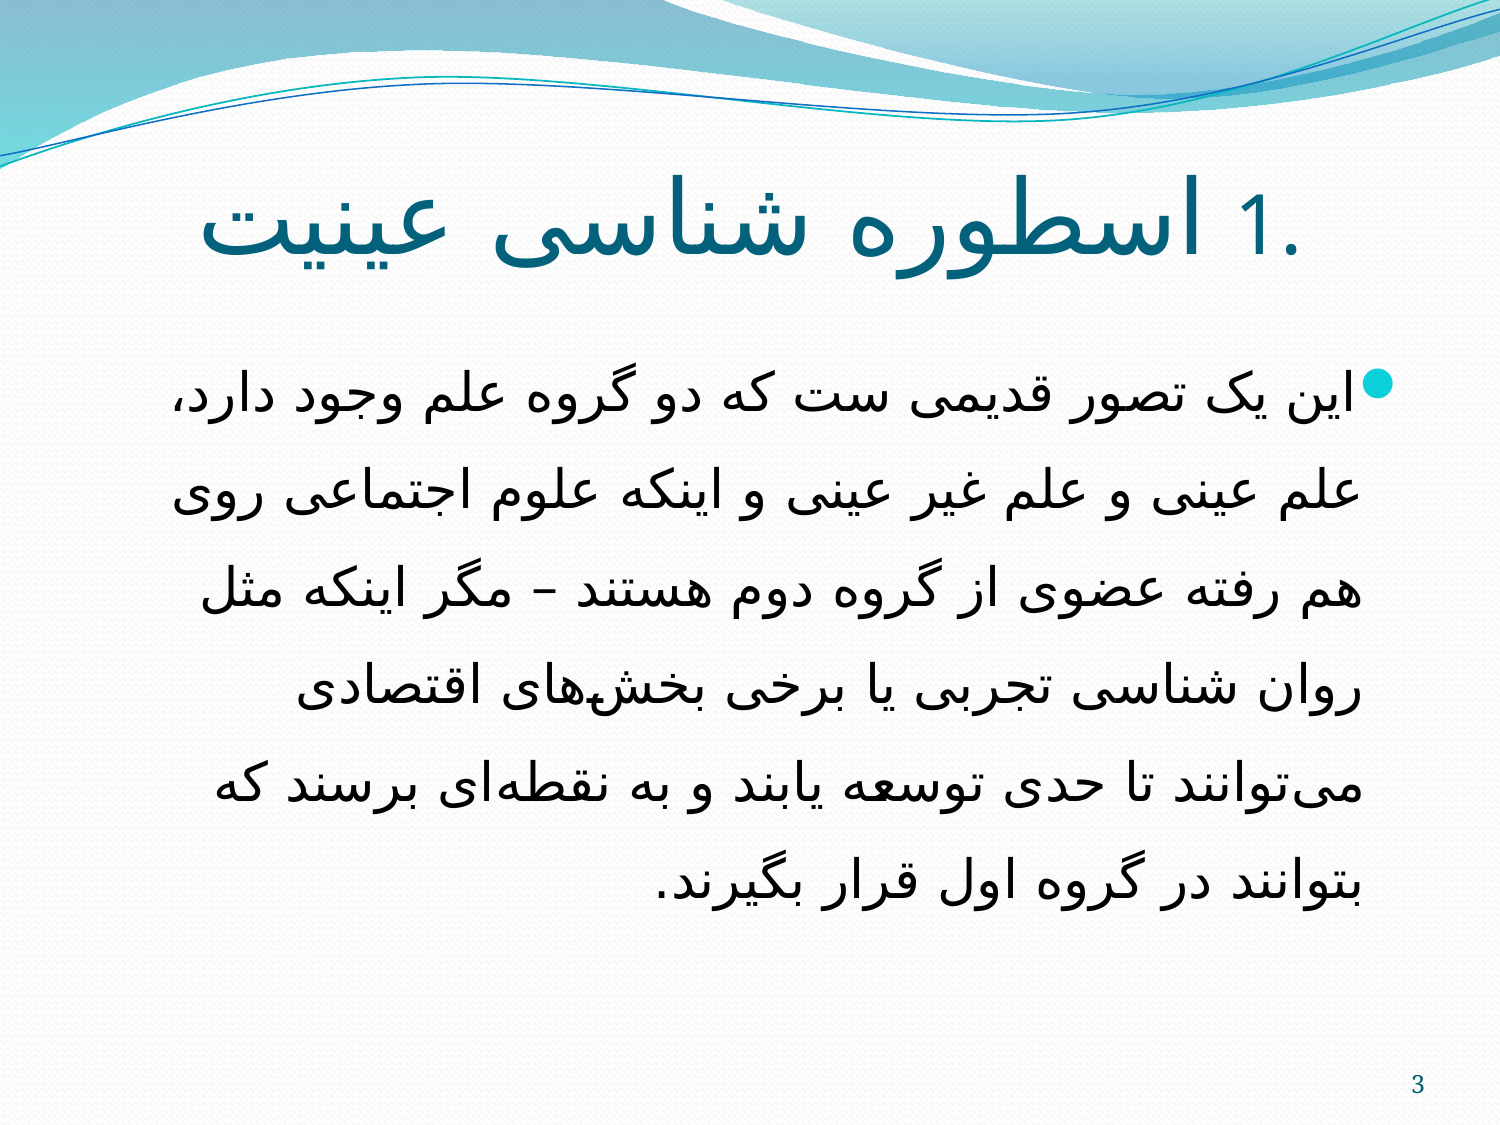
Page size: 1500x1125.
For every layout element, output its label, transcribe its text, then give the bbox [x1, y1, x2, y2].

list این یک تصور قدیمی ست که دو گروه علم وجود دارد، علم عینی و علم غیر عینی و اینکه علوم اجتماعی روی هم رفته عضوی از گروه دوم هستند – مگر اینکه مثل روان شناسی تجربی یا برخی بخش‌های اقتصادی می‌توانند تا حدی توسعه یابند و به نقطه‌ای برسند که بتوانند در گروه اول قرار بگیرند. [75, 317, 1425, 1038]
slide_number 3 [1299, 1042, 1425, 1103]
title .1 اسطوره شناسی عینیت [75, 115, 1425, 303]
